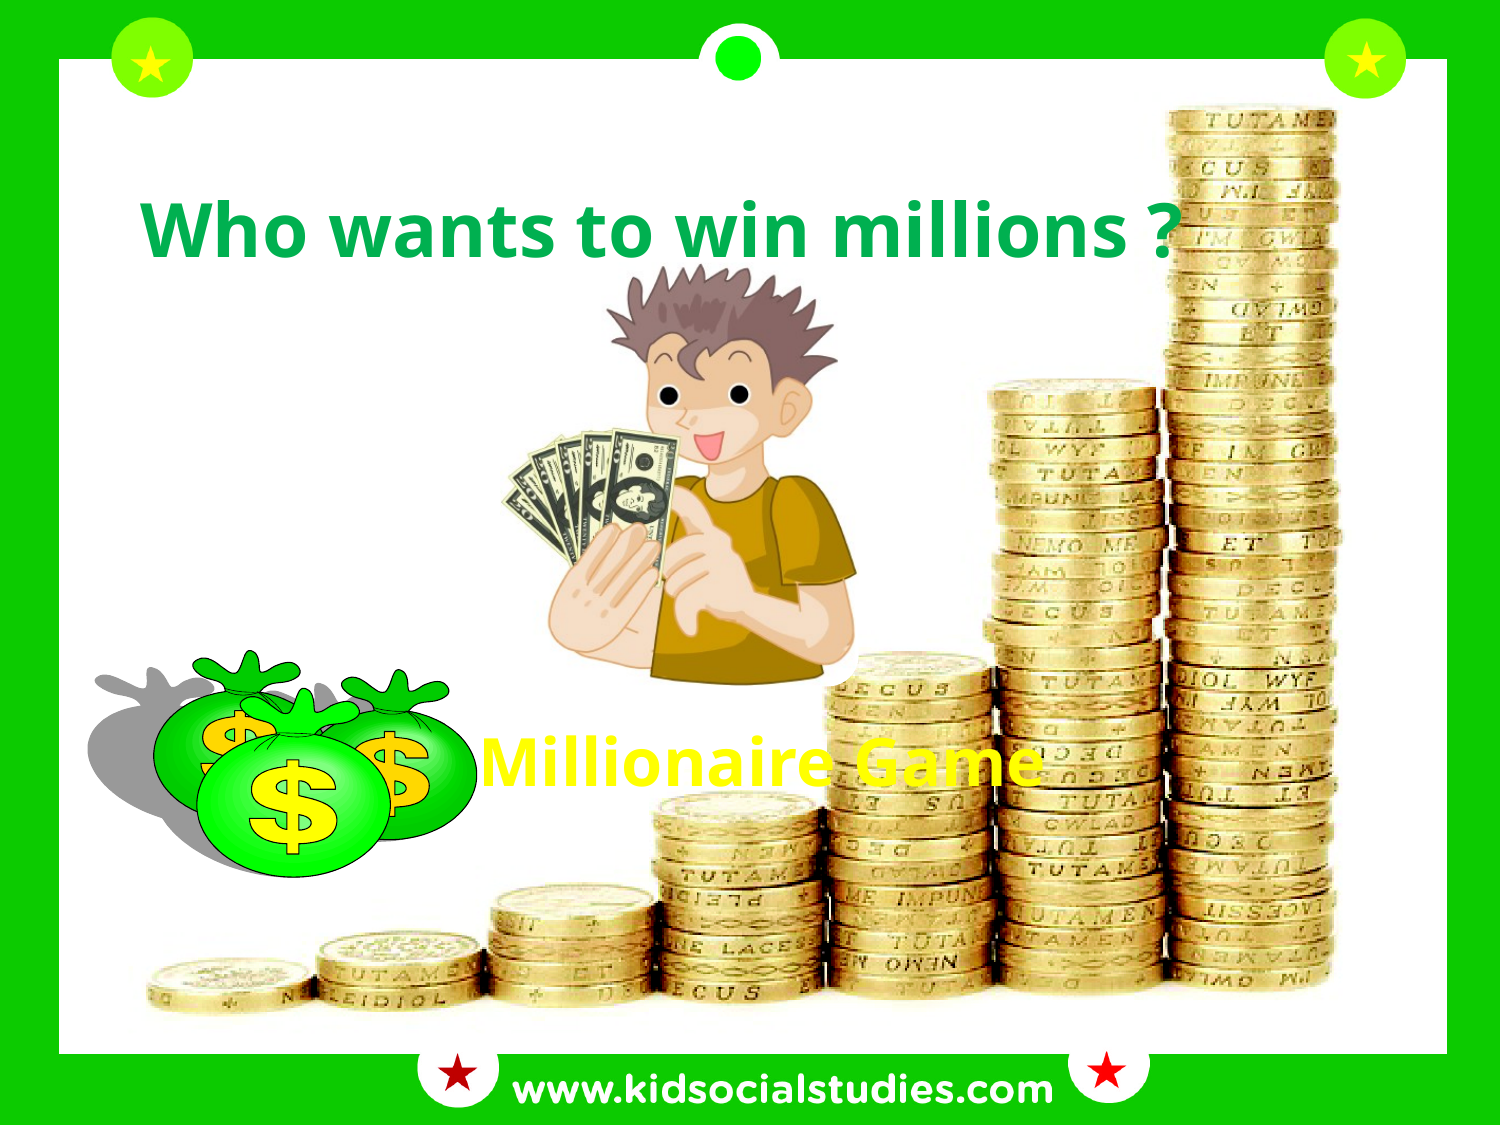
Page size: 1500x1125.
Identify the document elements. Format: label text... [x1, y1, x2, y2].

picture [0, 0, 1500, 1125]
text_box Millionaire Game [482, 712, 1313, 808]
text_box Who wants to win millions ? [0, 174, 1350, 280]
